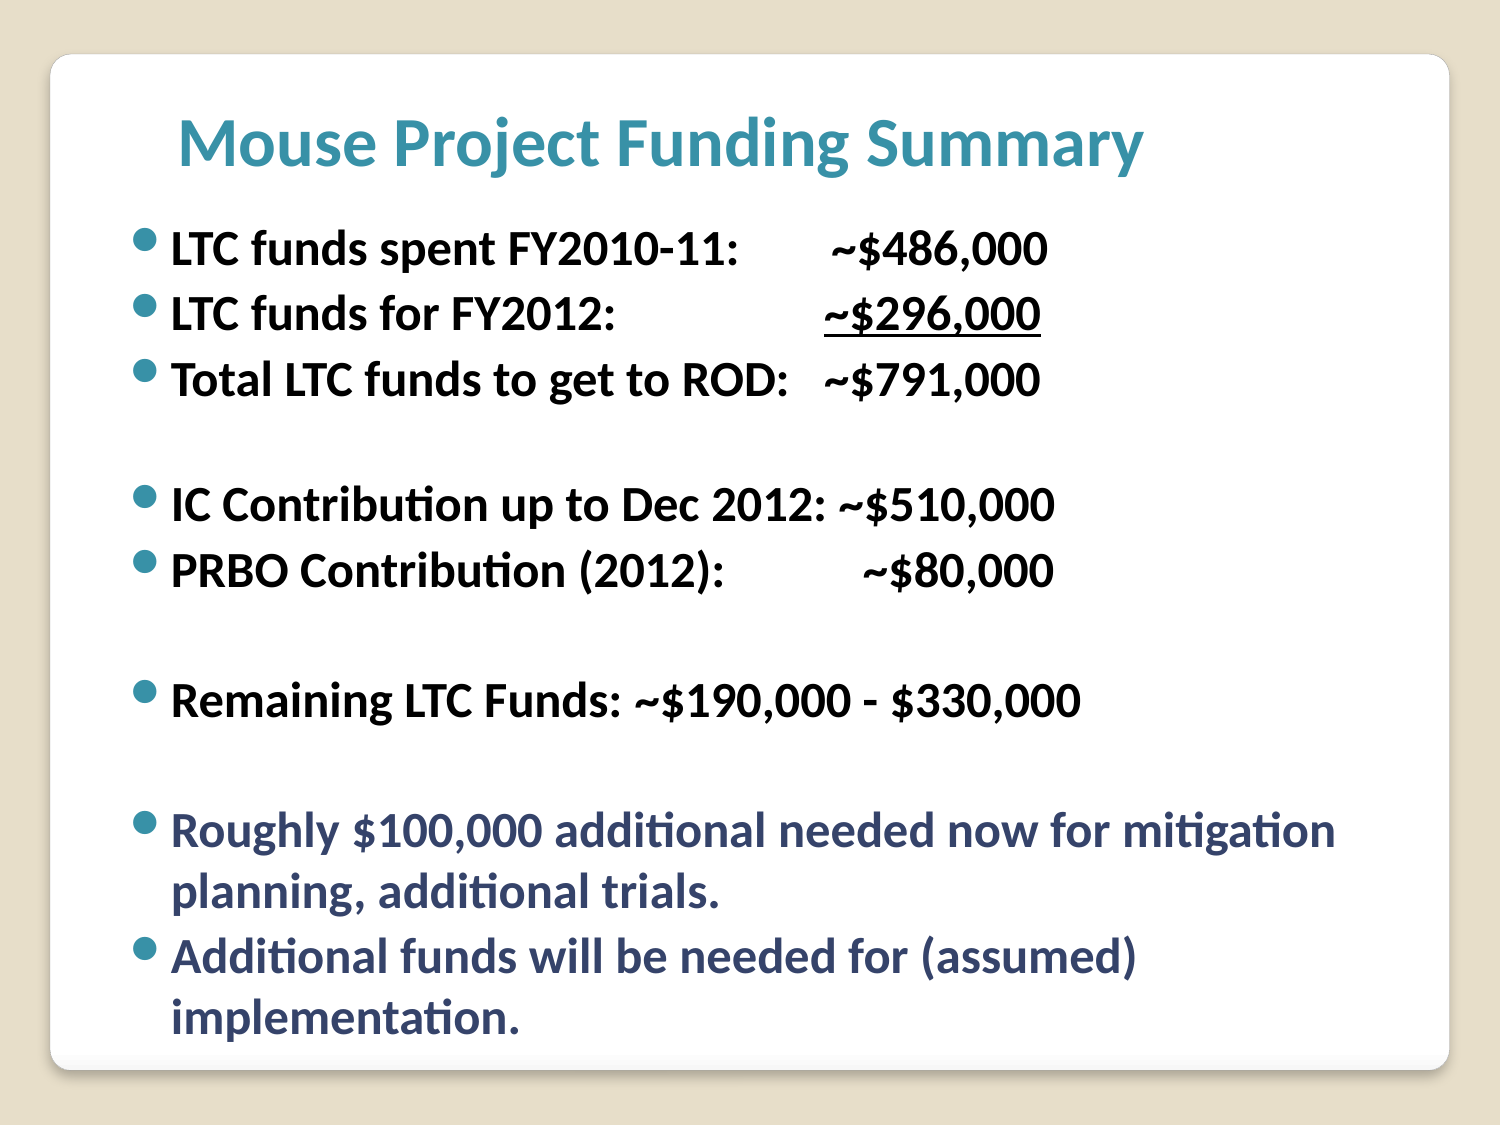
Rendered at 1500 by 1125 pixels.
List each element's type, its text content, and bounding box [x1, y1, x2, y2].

title Mouse Project Funding Summary [162, 87, 1400, 188]
list LTC funds spent FY2010-11: ~$486,000 LTC funds for FY2012: ~$296,000 Total LTC funds to get to ROD: ~$791,000 IC Contribution up to Dec 2012: ~$510,000 PRBO Contribution (2012): ~$80,000 Remaining LTC Funds: ~$190,000 - $330,000 Roughly $100,000 additional needed now for mitigation planning, additional trials. Additional funds will be needed for (assumed) implementation. [99, 200, 1475, 1054]
